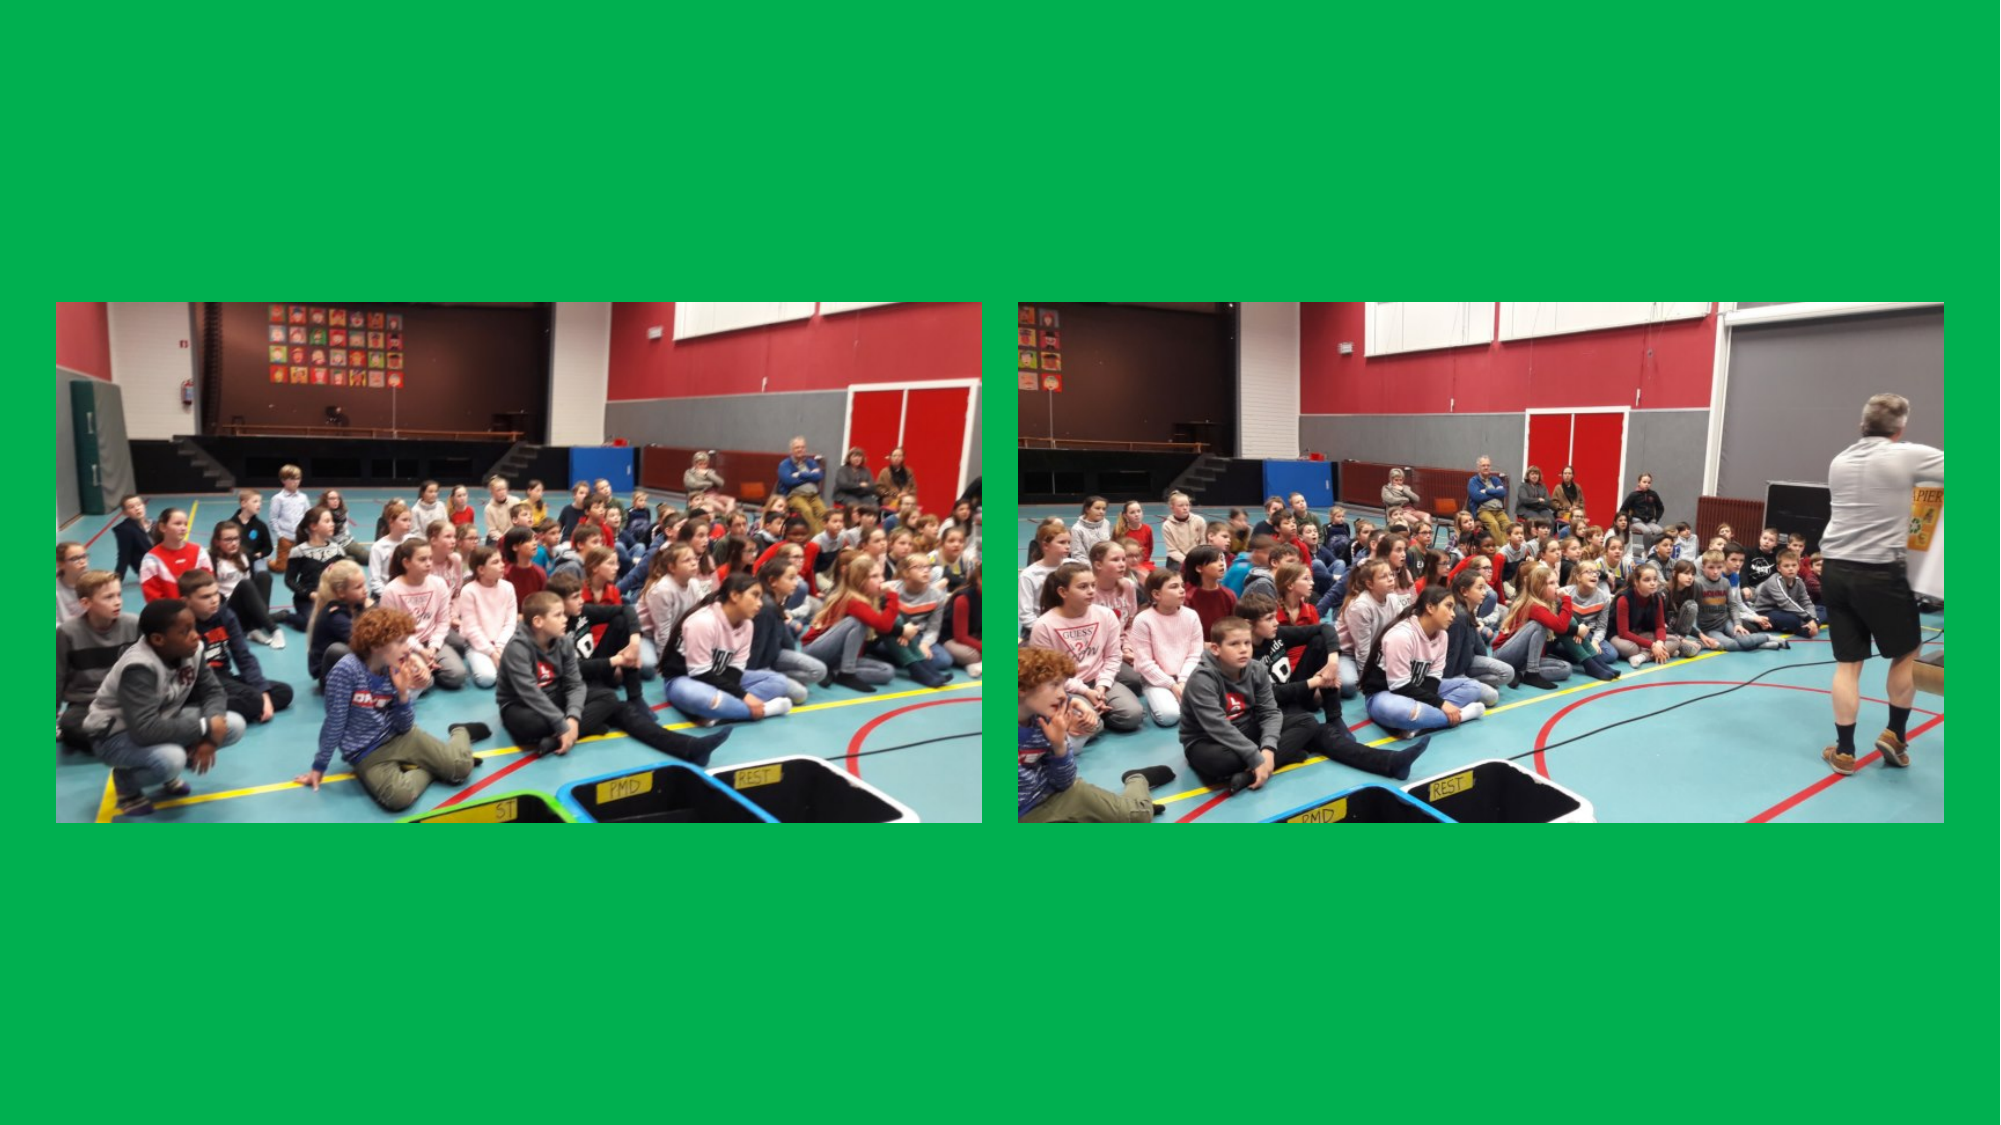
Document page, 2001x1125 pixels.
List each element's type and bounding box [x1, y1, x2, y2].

picture [56, 302, 982, 823]
picture [1018, 302, 1944, 823]
